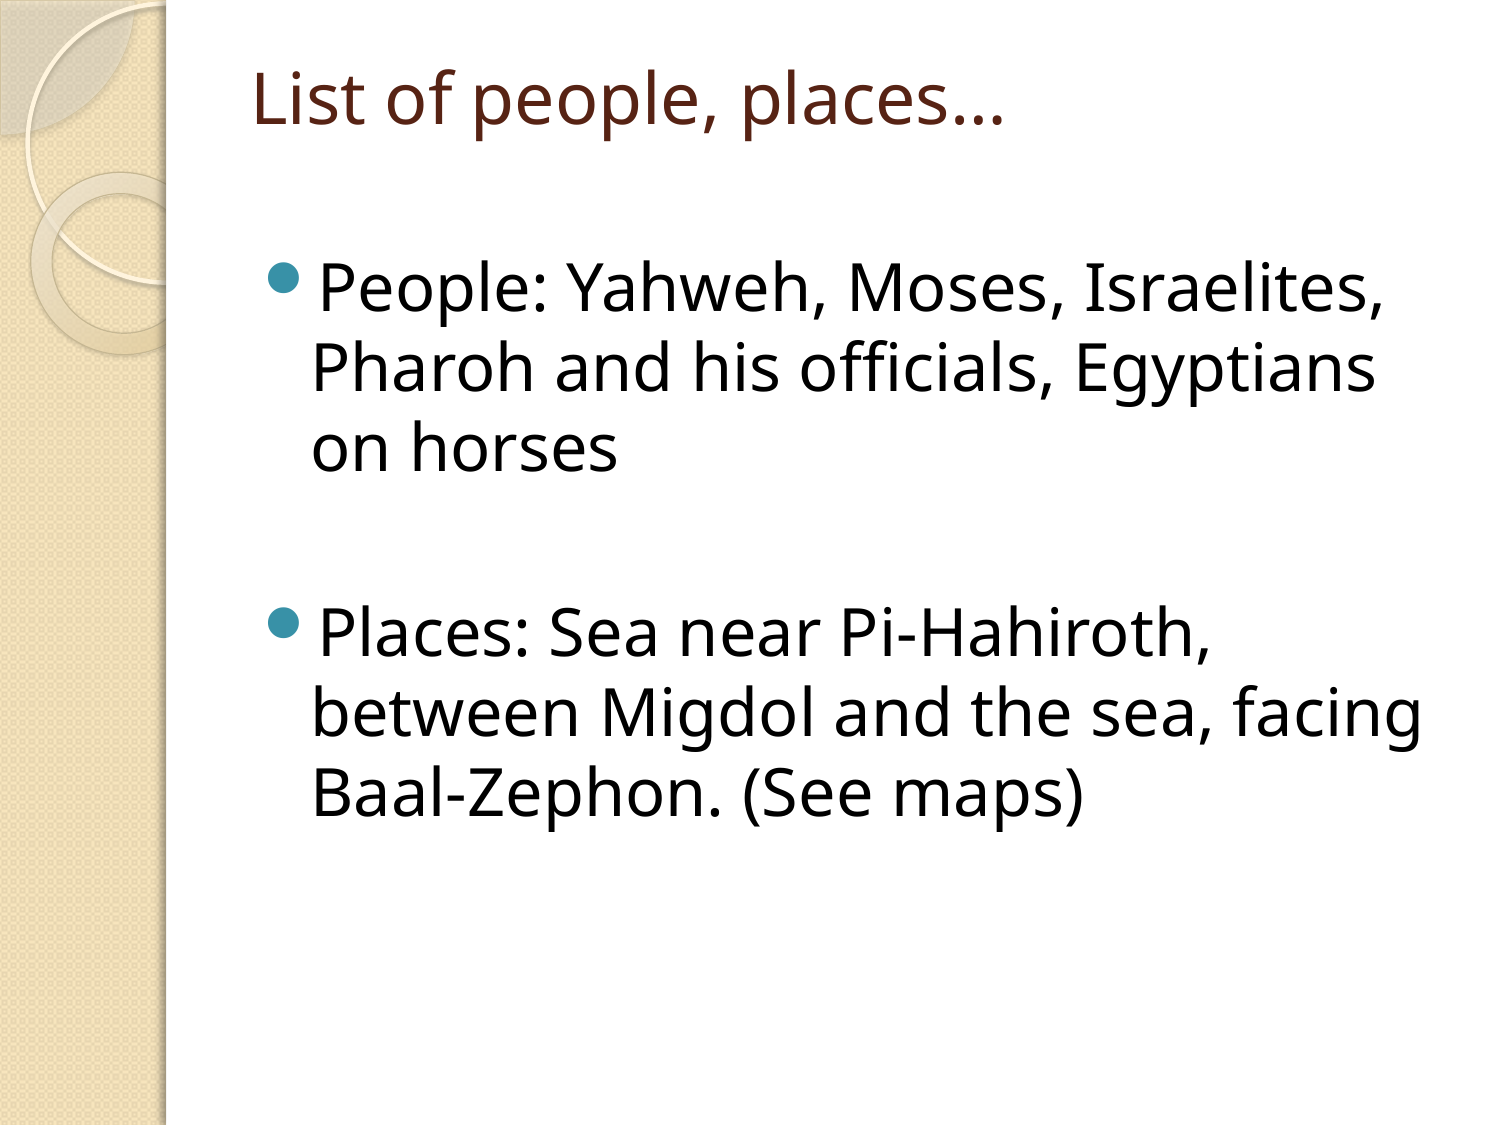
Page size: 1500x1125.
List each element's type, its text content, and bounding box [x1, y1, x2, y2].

list People: Yahweh, Moses, Israelites, Pharoh and his officials, Egyptians on horses Places: Sea near Pi-Hahiroth, between Migdol and the sea, facing Baal-Zephon. (See maps) [235, 237, 1466, 1025]
title List of people, places… [235, 45, 1466, 233]
